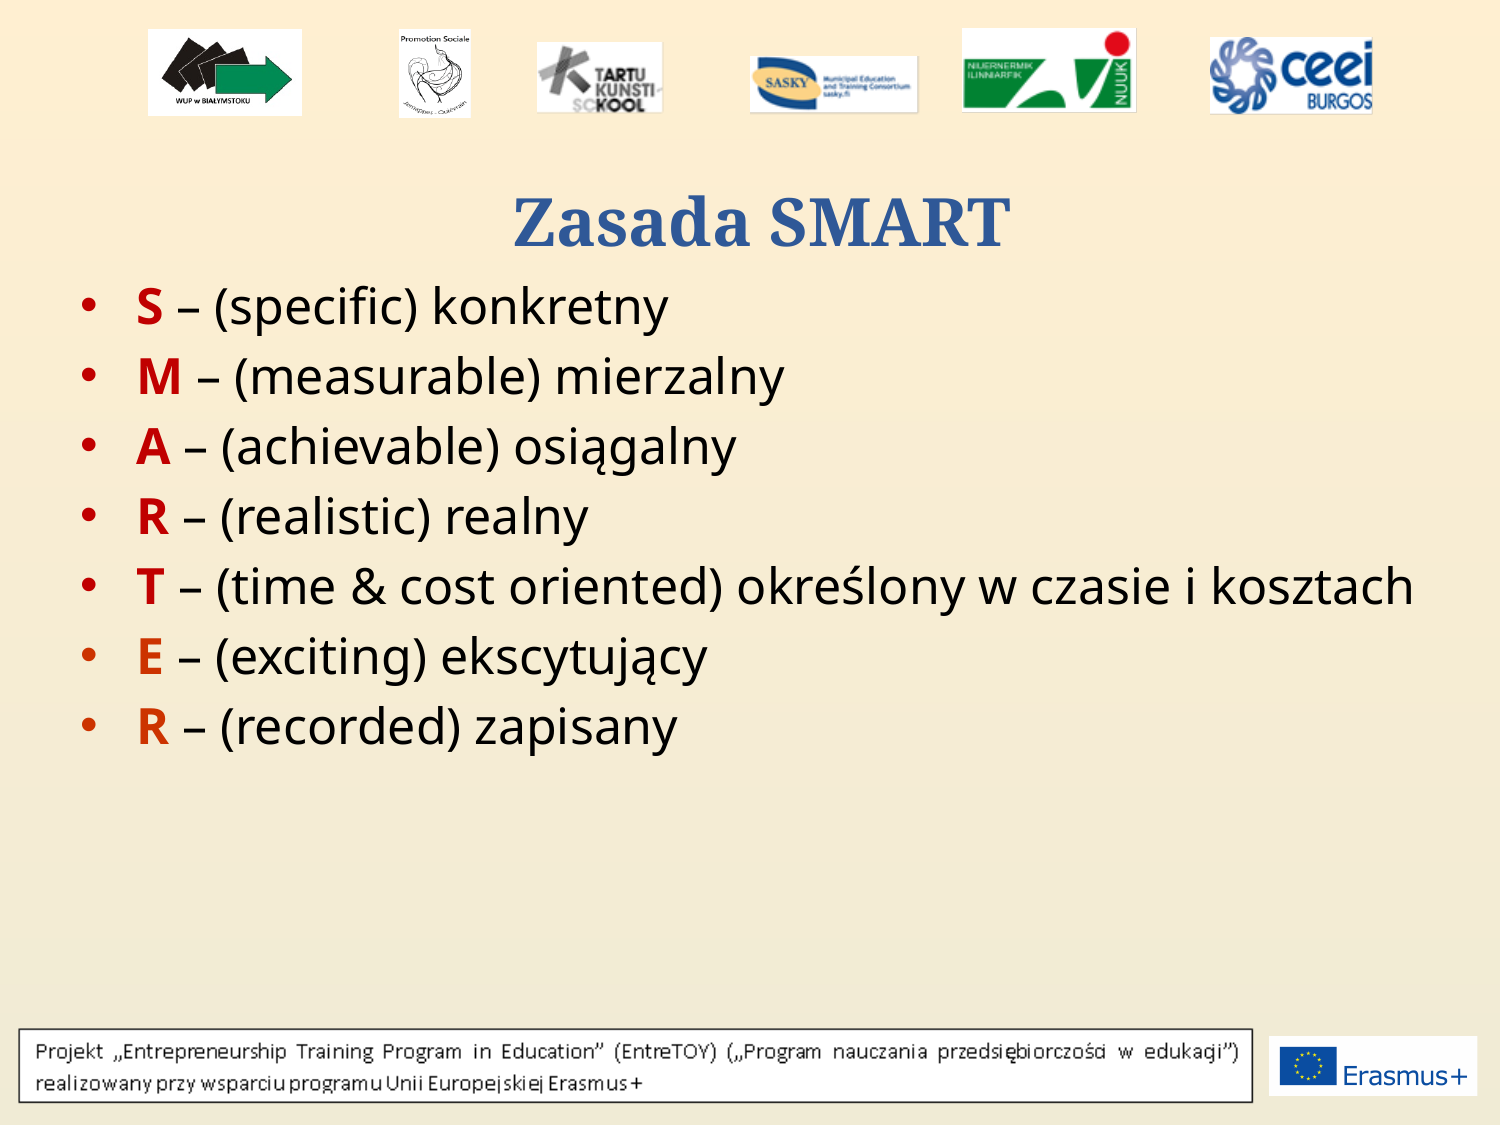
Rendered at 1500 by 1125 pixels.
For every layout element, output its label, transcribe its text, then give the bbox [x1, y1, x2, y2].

picture [1210, 37, 1374, 116]
picture [399, 29, 471, 118]
picture [537, 42, 668, 118]
picture [148, 29, 302, 116]
picture [962, 28, 1140, 116]
picture [17, 1027, 1255, 1105]
picture [750, 56, 921, 116]
list S – (specific) konkretny M – (measurable) mierzalny A – (achievable) osiągalny R – (realistic) realny T – (time & cost oriented) określony w czasie i kosztach E – (exciting) ekscytujący R – (recorded) zapisany [64, 267, 1471, 1005]
title Zasada SMART [100, 137, 1424, 267]
